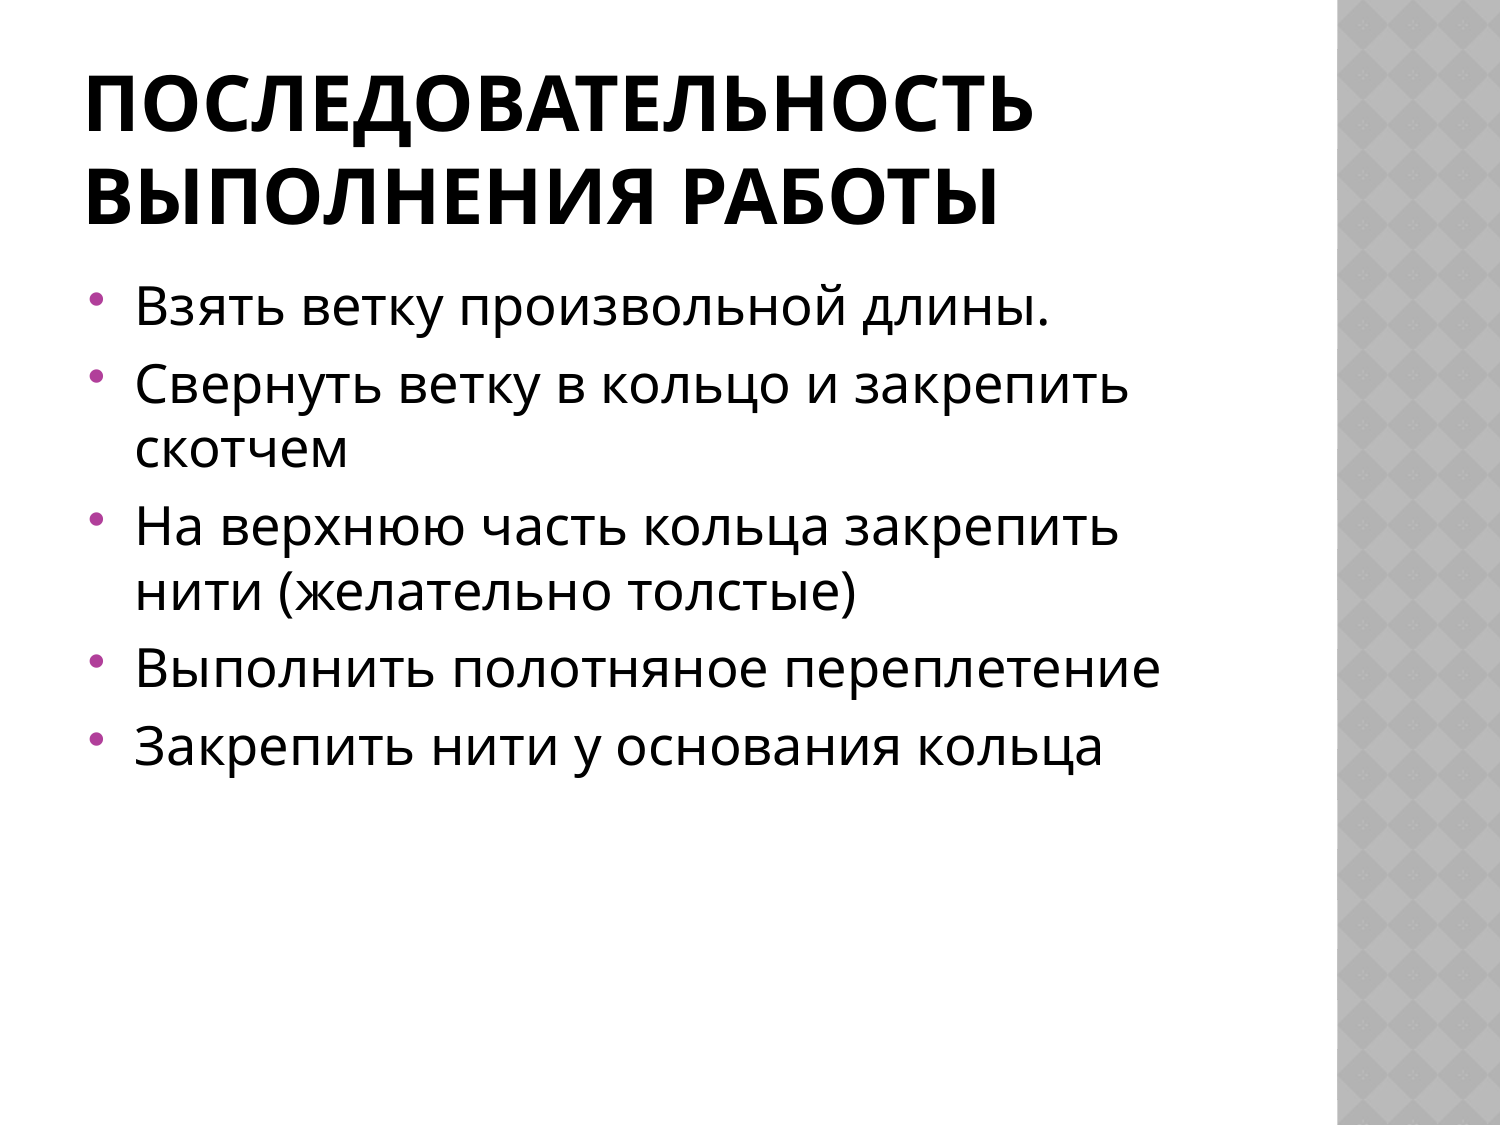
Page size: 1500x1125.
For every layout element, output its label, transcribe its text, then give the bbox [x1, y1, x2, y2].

list Взять ветку произвольной длины. Свернуть ветку в кольцо и закрепить скотчем На верхнюю часть кольца закрепить нити (желательно толстые) Выполнить полотняное переплетение Закрепить нити у основания кольца [75, 264, 1263, 1059]
title Последовательность выполнения работы [75, 52, 1263, 240]
